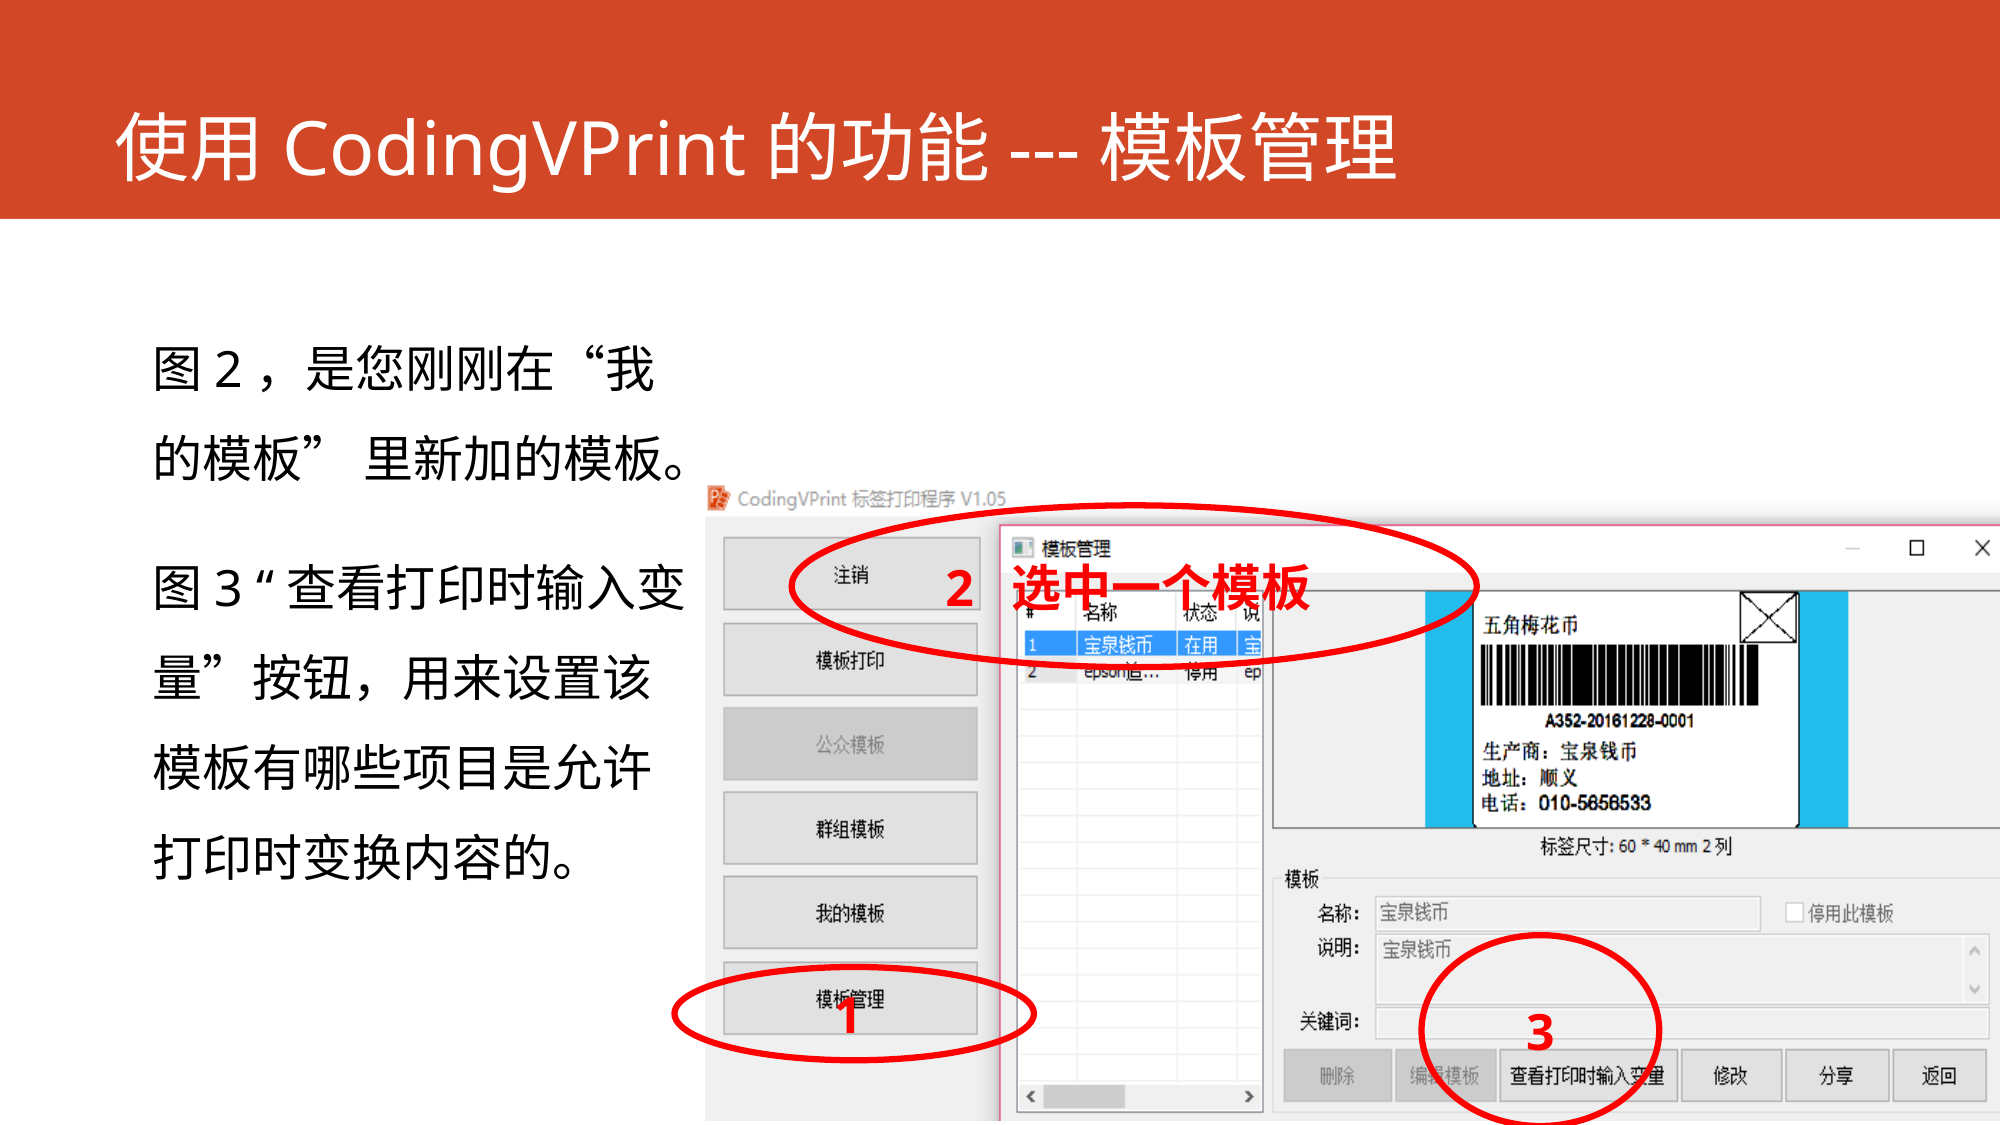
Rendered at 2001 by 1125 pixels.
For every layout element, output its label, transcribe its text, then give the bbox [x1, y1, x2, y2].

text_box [674, 481, 2000, 1125]
list 图2，是您刚刚在“我的模板” 里新加的模板。 图3 “查看打印时输入变量”按钮，用来设置该模板有哪些项目是允许打印时变换内容的。 [137, 299, 706, 1014]
title 使用CodingVPrint的功能---模板管理 [99, 0, 1863, 199]
